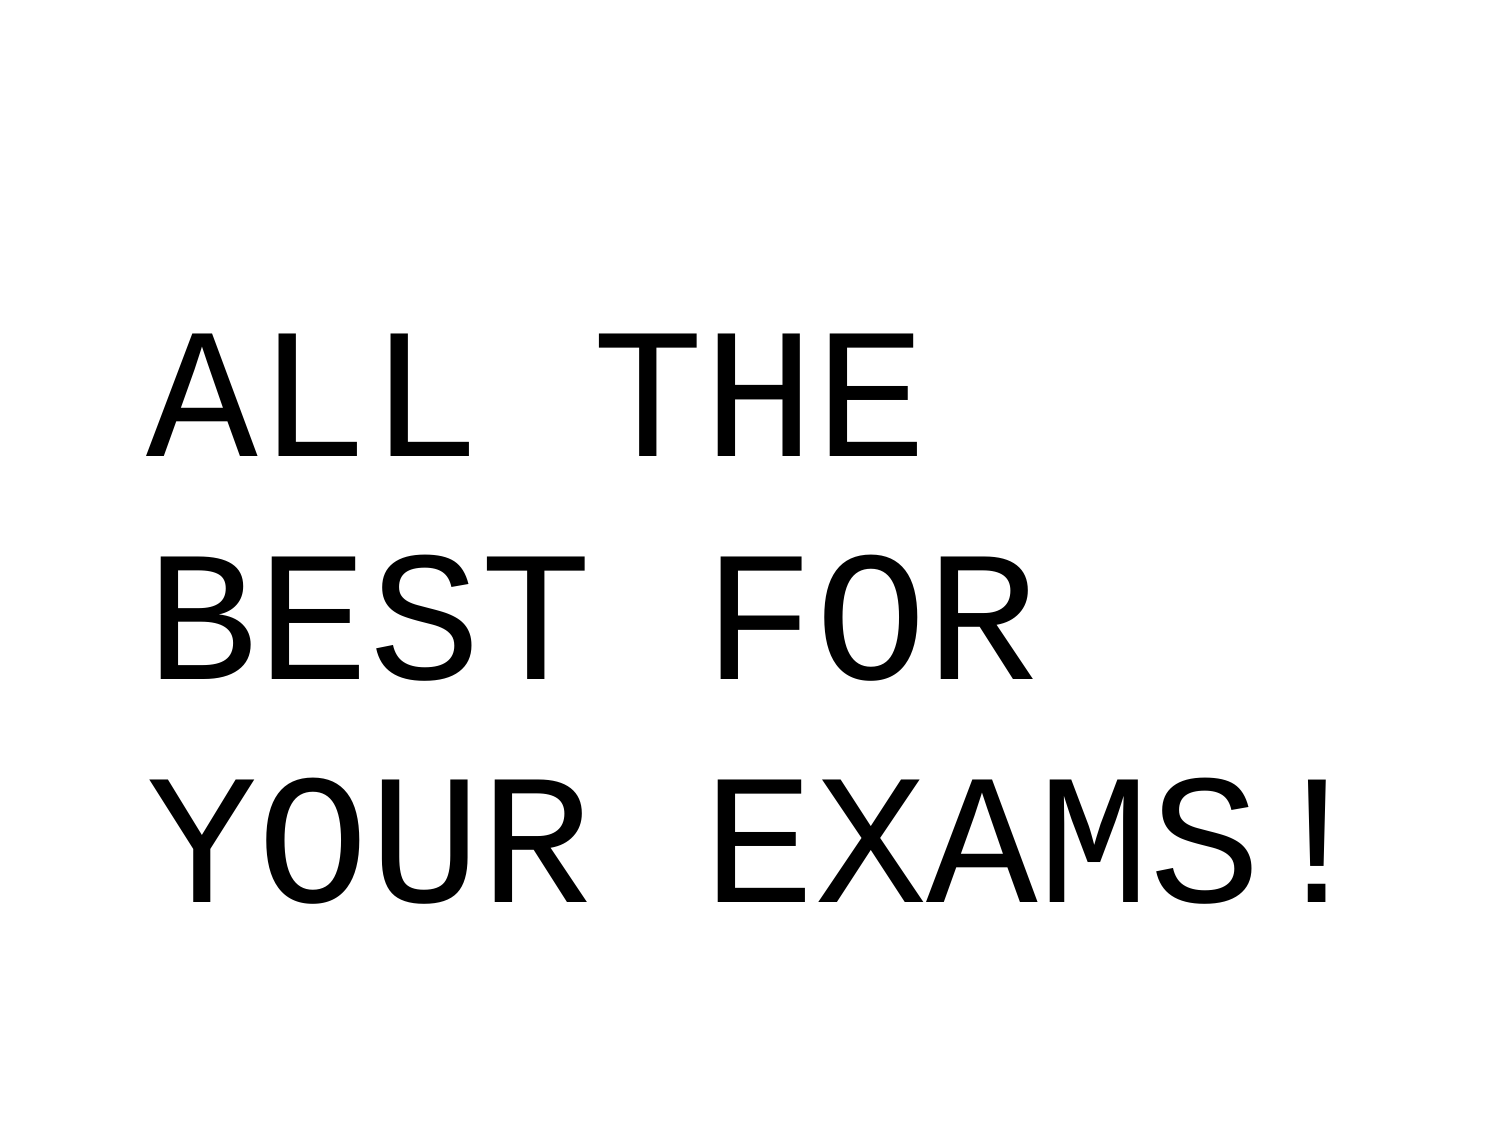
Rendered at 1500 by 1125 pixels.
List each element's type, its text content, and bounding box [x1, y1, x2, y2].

list ALL THE BEST FOR YOUR EXAMS! [75, 262, 1425, 1005]
